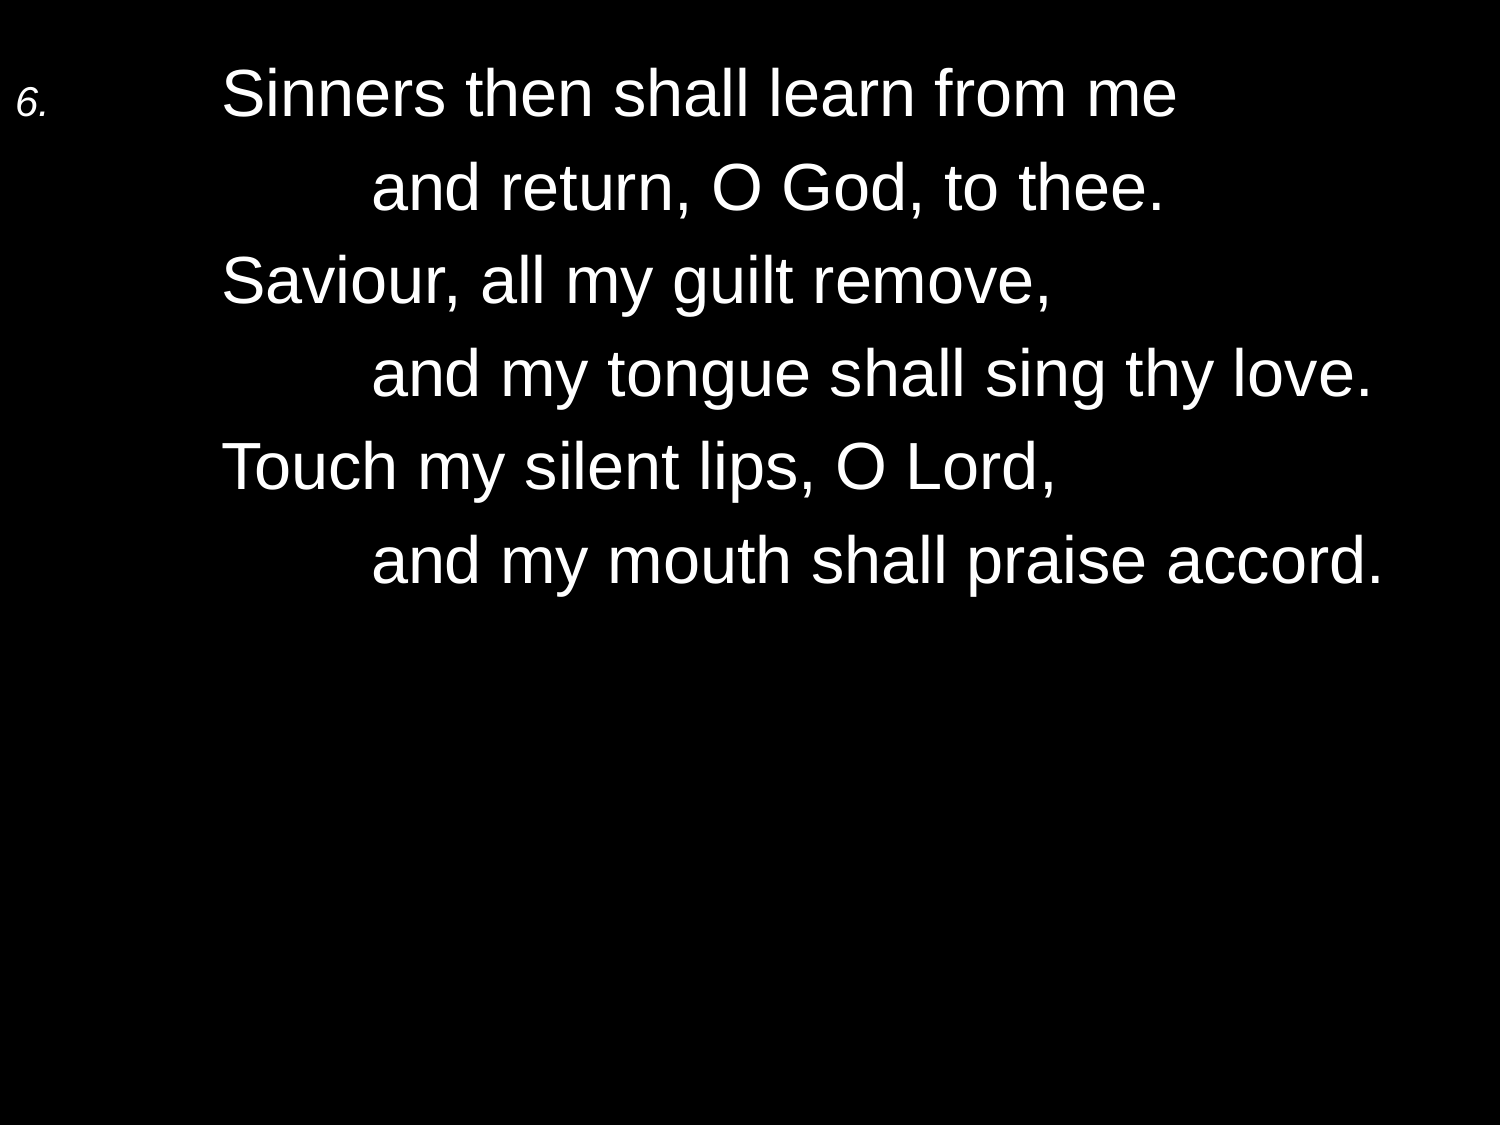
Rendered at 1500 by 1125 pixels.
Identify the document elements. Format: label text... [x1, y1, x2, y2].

list 6. Sinners then shall learn from me and return, O God, to thee. Saviour, all my guilt remove, and my tongue shall sing thy love. Touch my silent lips, O Lord, and my mouth shall praise accord. [0, 42, 1500, 1047]
